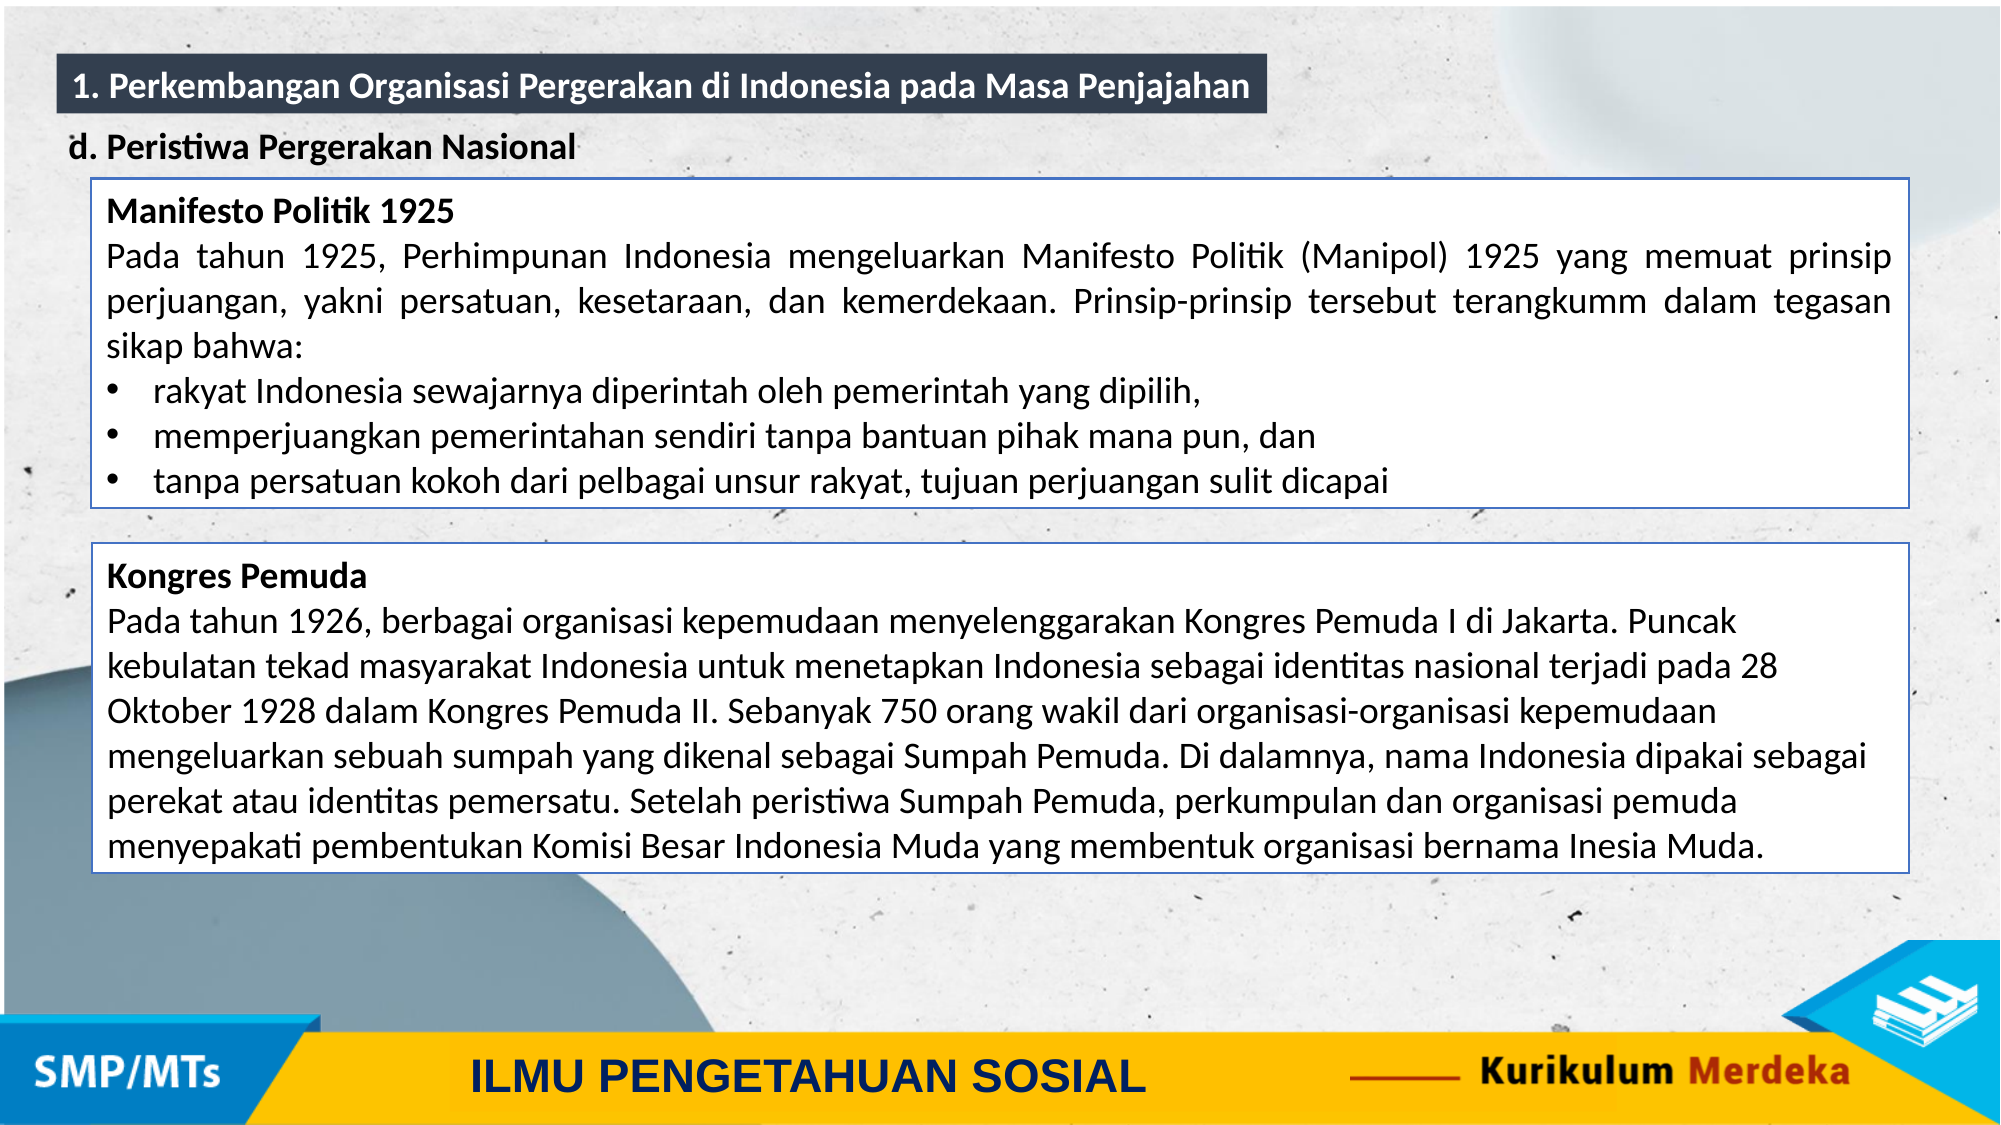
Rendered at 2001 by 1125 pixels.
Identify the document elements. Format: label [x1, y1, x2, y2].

picture [3, 5, 2000, 940]
text_box [0, 940, 2000, 1125]
